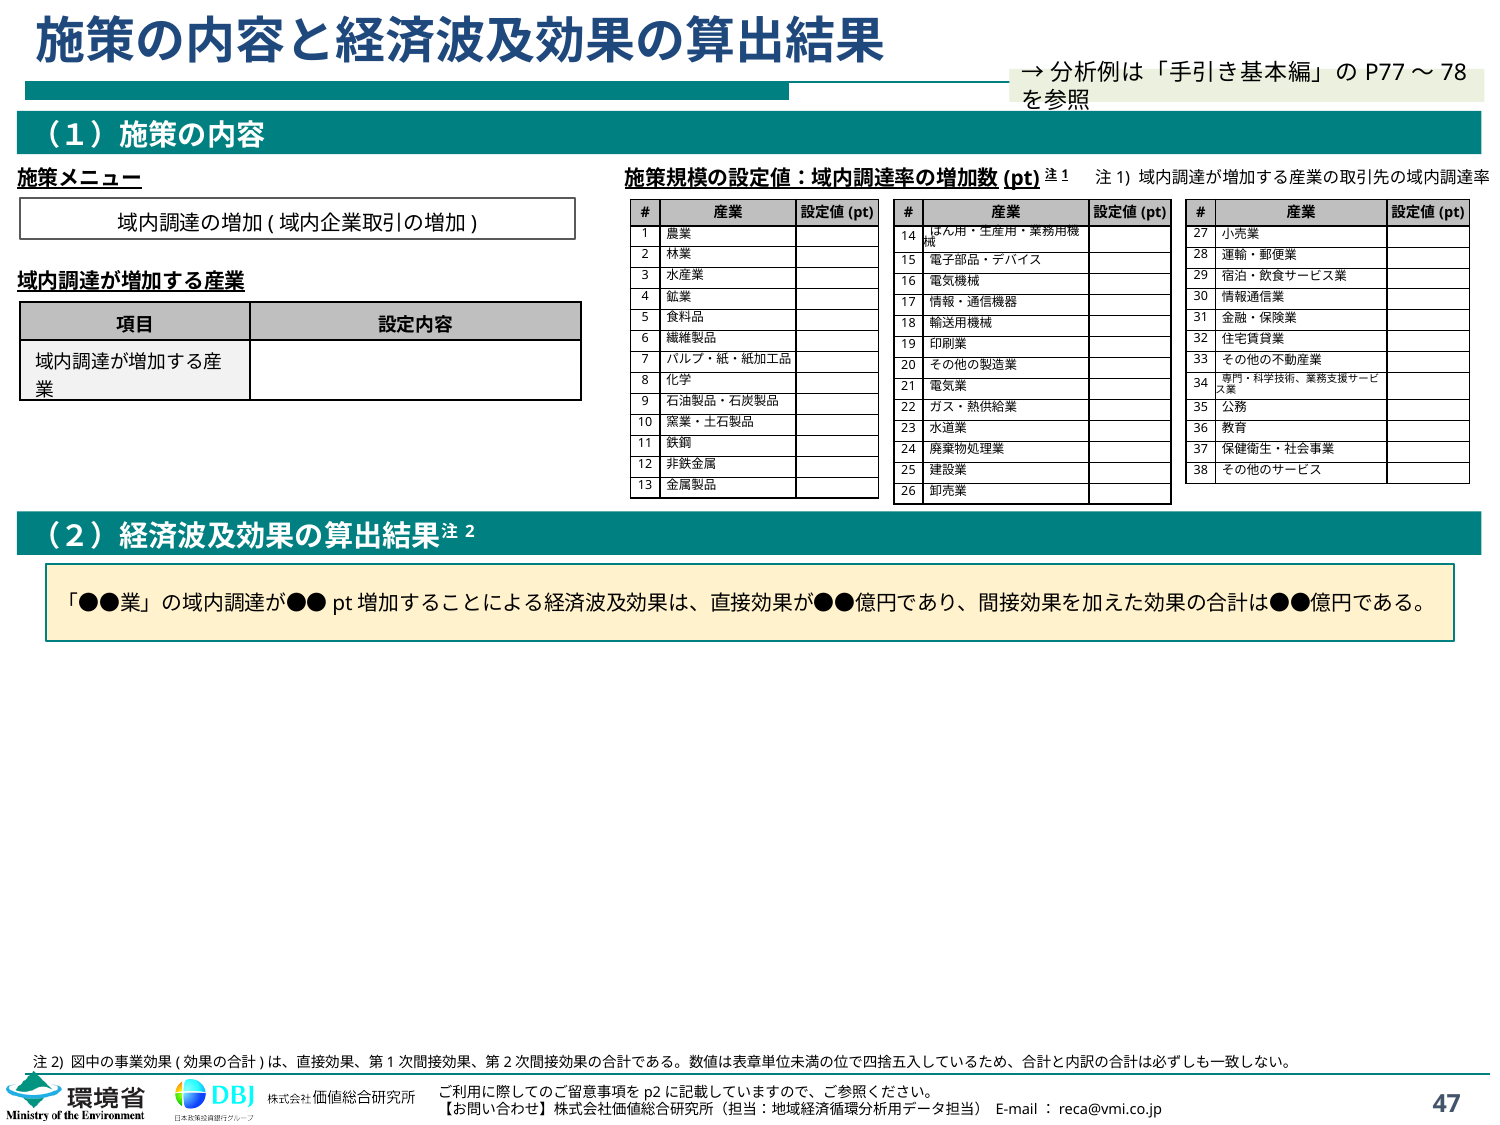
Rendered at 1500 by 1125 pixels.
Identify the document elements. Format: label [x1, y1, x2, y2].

table_cell [631, 268, 659, 288]
table_cell [924, 227, 1088, 252]
table_cell [1216, 331, 1386, 351]
table_cell [797, 373, 878, 393]
table_cell [1388, 400, 1469, 420]
table_cell [924, 442, 1088, 462]
table_cell [661, 247, 795, 267]
table_cell [924, 484, 1088, 503]
table_header [924, 200, 1088, 225]
table_cell [661, 268, 795, 288]
table_cell [661, 289, 795, 309]
table_cell [631, 478, 659, 497]
table_cell [631, 394, 659, 414]
table_cell [1090, 463, 1170, 483]
table_cell [1187, 227, 1215, 247]
picture [171, 1075, 419, 1125]
table_cell [1388, 442, 1469, 462]
table_cell [1388, 289, 1469, 309]
table_cell [661, 227, 795, 246]
table_cell [661, 415, 795, 435]
table_cell [1090, 253, 1170, 273]
table_cell [924, 295, 1088, 315]
text_box [17, 267, 402, 293]
table_cell [924, 358, 1088, 378]
table_cell [1090, 295, 1170, 315]
table_cell [1187, 289, 1215, 309]
table_cell [661, 352, 795, 372]
table_cell [797, 394, 878, 414]
text_box [625, 164, 1491, 190]
text_box [16, 110, 1482, 155]
table_cell [924, 400, 1088, 420]
table_header [251, 303, 580, 339]
table_cell [631, 310, 659, 330]
text_box [33, 1050, 1451, 1071]
table_cell [631, 289, 659, 309]
table_cell [21, 341, 249, 399]
table_cell [1187, 352, 1215, 372]
table_cell [797, 268, 878, 288]
table_cell [797, 415, 878, 435]
table_header [895, 200, 922, 225]
picture [2, 1071, 148, 1125]
table_cell [1090, 484, 1170, 503]
table_cell [1187, 400, 1215, 420]
table_cell [1187, 331, 1215, 351]
table_cell [1187, 269, 1215, 288]
table_header [1090, 200, 1170, 225]
table_cell [1187, 373, 1215, 399]
table_cell [1090, 400, 1170, 420]
table_cell [631, 352, 659, 372]
table_cell [631, 373, 659, 393]
table_cell [797, 247, 878, 267]
table_cell [661, 457, 795, 477]
table_cell [895, 421, 922, 441]
table_cell [895, 358, 922, 378]
text_box [19, 197, 575, 240]
table_cell [1216, 269, 1386, 288]
table_cell [1388, 421, 1469, 441]
table_cell [631, 415, 659, 435]
table_cell [924, 253, 1088, 273]
table_cell [895, 463, 922, 483]
table_cell [1187, 310, 1215, 330]
table_header [1216, 200, 1386, 225]
table_cell [661, 394, 795, 414]
table_cell [631, 457, 659, 477]
table_cell [924, 316, 1088, 336]
table_cell [251, 341, 580, 399]
table_cell [1388, 310, 1469, 330]
table_cell [1090, 274, 1170, 294]
table_cell [1388, 463, 1469, 483]
table_cell [1388, 373, 1469, 399]
slide_number [1393, 1079, 1500, 1122]
table_cell [895, 400, 922, 420]
table_header [797, 200, 878, 225]
table_cell [1090, 442, 1170, 462]
table_cell [661, 478, 795, 497]
table_cell [895, 253, 922, 273]
table_cell [1216, 421, 1386, 441]
table_cell [797, 227, 878, 246]
table_cell [631, 227, 659, 246]
table_cell [1187, 248, 1215, 268]
table_cell [1090, 227, 1170, 252]
table_cell [895, 484, 922, 503]
table_cell [631, 436, 659, 456]
table_cell [1187, 442, 1215, 462]
table_cell [661, 373, 795, 393]
table_cell [797, 289, 878, 309]
table_header [1187, 200, 1215, 225]
table_cell [895, 442, 922, 462]
table_cell [797, 331, 878, 351]
table_header [661, 200, 795, 225]
table_cell [661, 436, 795, 456]
table_header [631, 200, 659, 225]
table_cell [797, 478, 878, 497]
table_cell [1090, 421, 1170, 441]
table_cell [1090, 337, 1170, 357]
text_box [16, 511, 1482, 555]
table_cell [895, 274, 922, 294]
table_cell [895, 227, 922, 252]
table_cell [1216, 352, 1386, 372]
table_cell [1216, 463, 1386, 483]
table_cell [797, 352, 878, 372]
text_box [17, 164, 165, 190]
table_cell [1216, 289, 1386, 309]
text_box [1009, 68, 1485, 102]
table_header [1388, 200, 1469, 225]
table_cell [1187, 463, 1215, 483]
table_cell [1090, 379, 1170, 399]
table_cell [924, 337, 1088, 357]
table_cell [797, 436, 878, 456]
table_cell [631, 331, 659, 351]
table_cell [895, 379, 922, 399]
table_cell [924, 463, 1088, 483]
table_cell [895, 337, 922, 357]
table_cell [1216, 310, 1386, 330]
table_cell [797, 457, 878, 477]
table_cell [1216, 248, 1386, 268]
table_cell [1216, 373, 1386, 399]
table_cell [797, 310, 878, 330]
table_cell [1388, 227, 1469, 247]
table_cell [1187, 421, 1215, 441]
text_box [46, 564, 1454, 641]
table_cell [1090, 358, 1170, 378]
table_cell [1388, 269, 1469, 288]
table_cell [1216, 227, 1386, 247]
table_cell [895, 316, 922, 336]
table_cell [1216, 400, 1386, 420]
table_cell [631, 247, 659, 267]
table_cell [924, 421, 1088, 441]
table_cell [924, 379, 1088, 399]
table_cell [1388, 331, 1469, 351]
table_header [21, 303, 249, 339]
table_cell [924, 274, 1088, 294]
table_cell [661, 331, 795, 351]
table_cell [1388, 248, 1469, 268]
table_cell [1216, 442, 1386, 462]
table_cell [895, 295, 922, 315]
table_cell [1090, 316, 1170, 336]
table_cell [661, 310, 795, 330]
table_cell [1388, 352, 1469, 372]
title [19, 0, 1349, 76]
